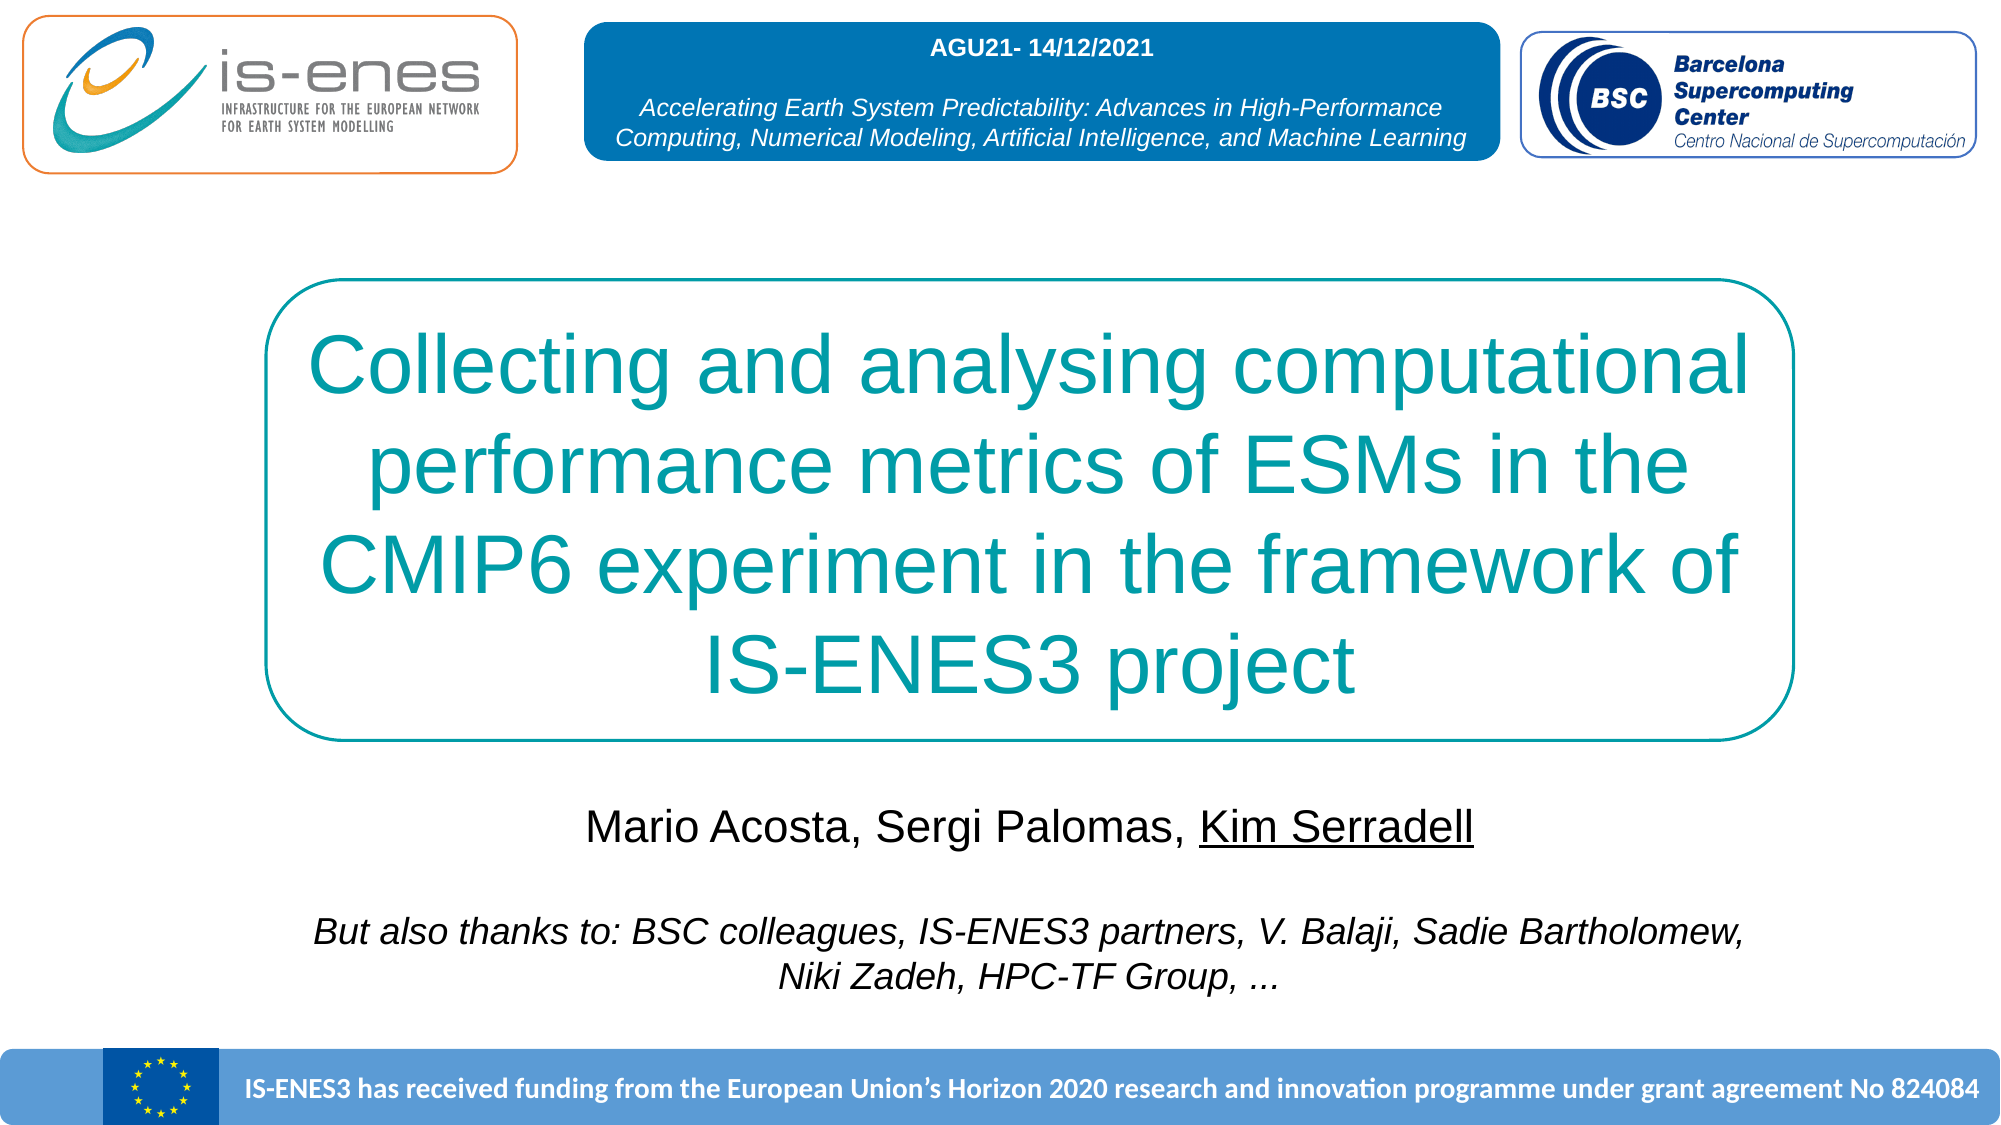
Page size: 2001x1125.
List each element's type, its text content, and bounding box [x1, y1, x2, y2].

text_box Collecting and analysing computational performance metrics of ESMs in the CMIP6 experiment in the framework of IS-ENES3 project [265, 279, 1794, 741]
text_box Mario Acosta, Sergi Palomas, Kim Serradell But also thanks to: BSC colleagues, IS-ENES3 partners, V. Balaji, Sadie Bartholomew, Niki Zadeh, HPC-TF Group, ... [265, 782, 1794, 1012]
picture [1536, 31, 1969, 158]
text_box [1520, 34, 1532, 155]
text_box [0, 1048, 2000, 1125]
text_box AGU21- 14/12/2021 Accelerating Earth System Predictability: Advances in High-Performance Computing, Numerical Modeling, Artificial Intelligence, and Machine Learning [584, 22, 1501, 161]
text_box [22, 15, 518, 174]
